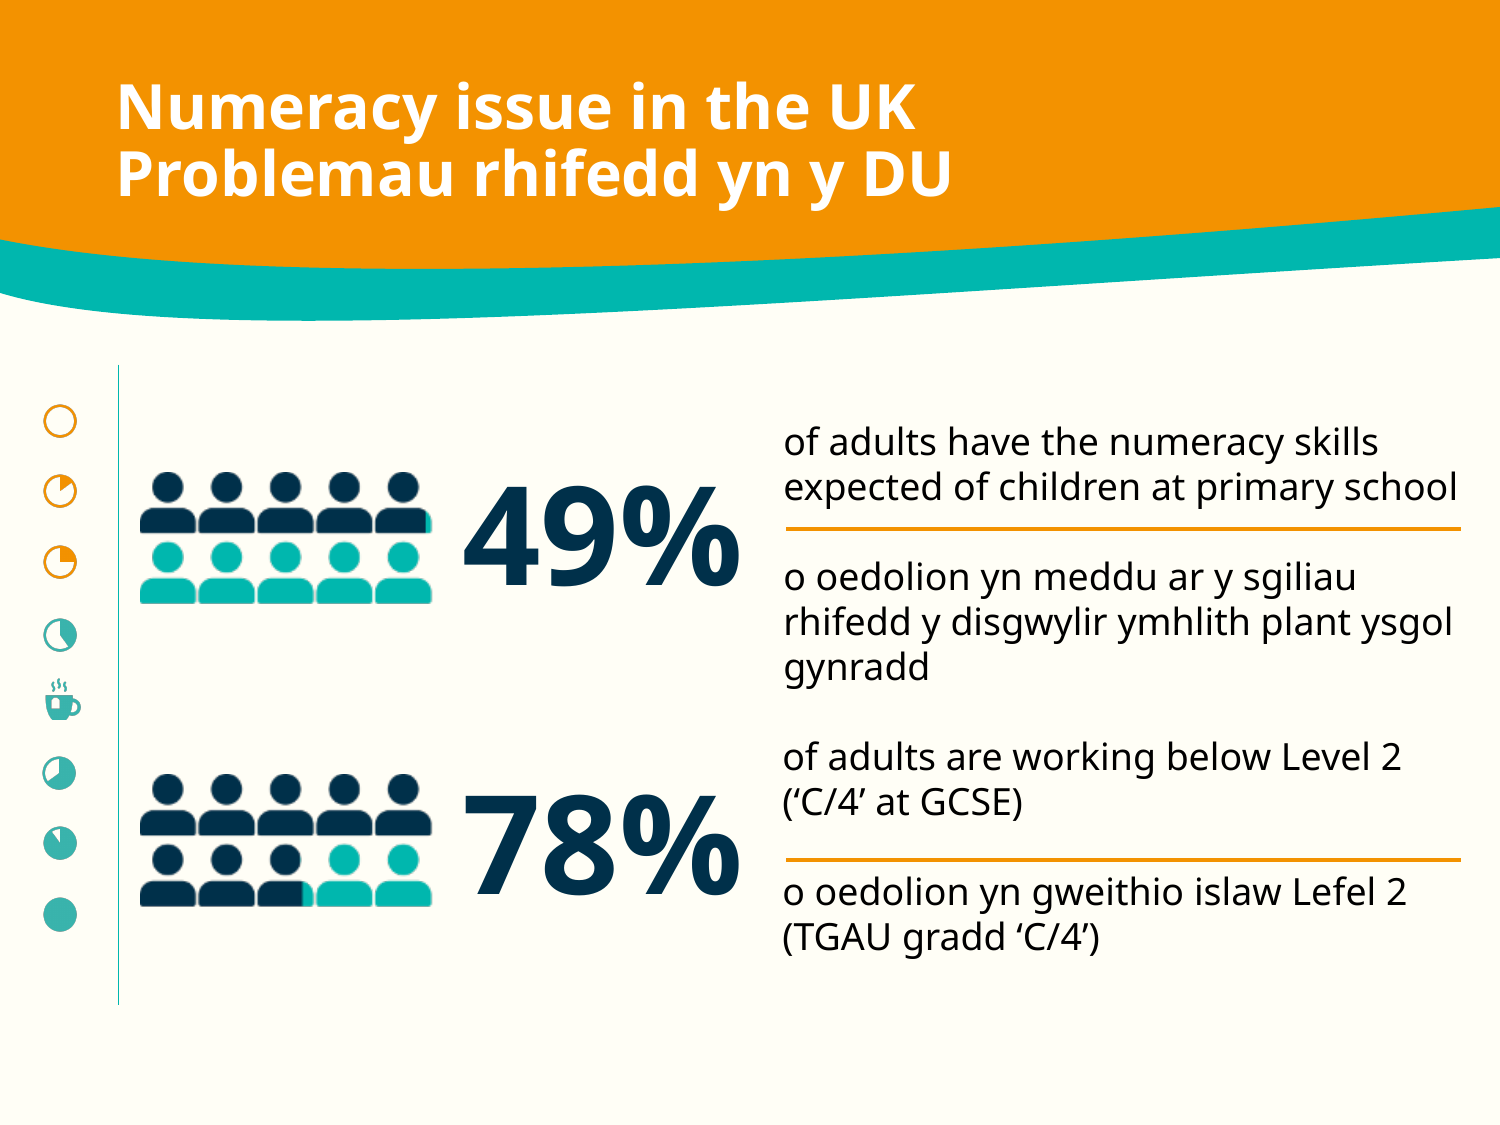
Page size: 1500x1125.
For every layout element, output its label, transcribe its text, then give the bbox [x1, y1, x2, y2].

list Numeracy issue in the UK Problemau rhifedd yn y DU [100, 67, 1411, 258]
picture [39, 470, 81, 512]
picture [140, 472, 448, 626]
text_box of adults have the numeracy skills expected of children at primary school o oedolion yn meddu ar y sgiliau rhifedd y disgwylir ymhlith plant ysgol gynradd [768, 410, 1500, 695]
text_box 78% [447, 749, 767, 929]
picture [140, 774, 448, 929]
picture [39, 541, 81, 583]
picture [39, 822, 81, 864]
picture [39, 400, 81, 442]
picture [39, 614, 81, 656]
picture [36, 672, 90, 726]
picture [38, 752, 80, 794]
picture [39, 893, 81, 936]
text_box 49% [447, 440, 854, 621]
text_box of adults are working below Level 2 (‘C/4’ at GCSE) o oedolion yn gweithio islaw Lefel 2 (TGAU gradd ‘C/4’) [767, 725, 1461, 965]
